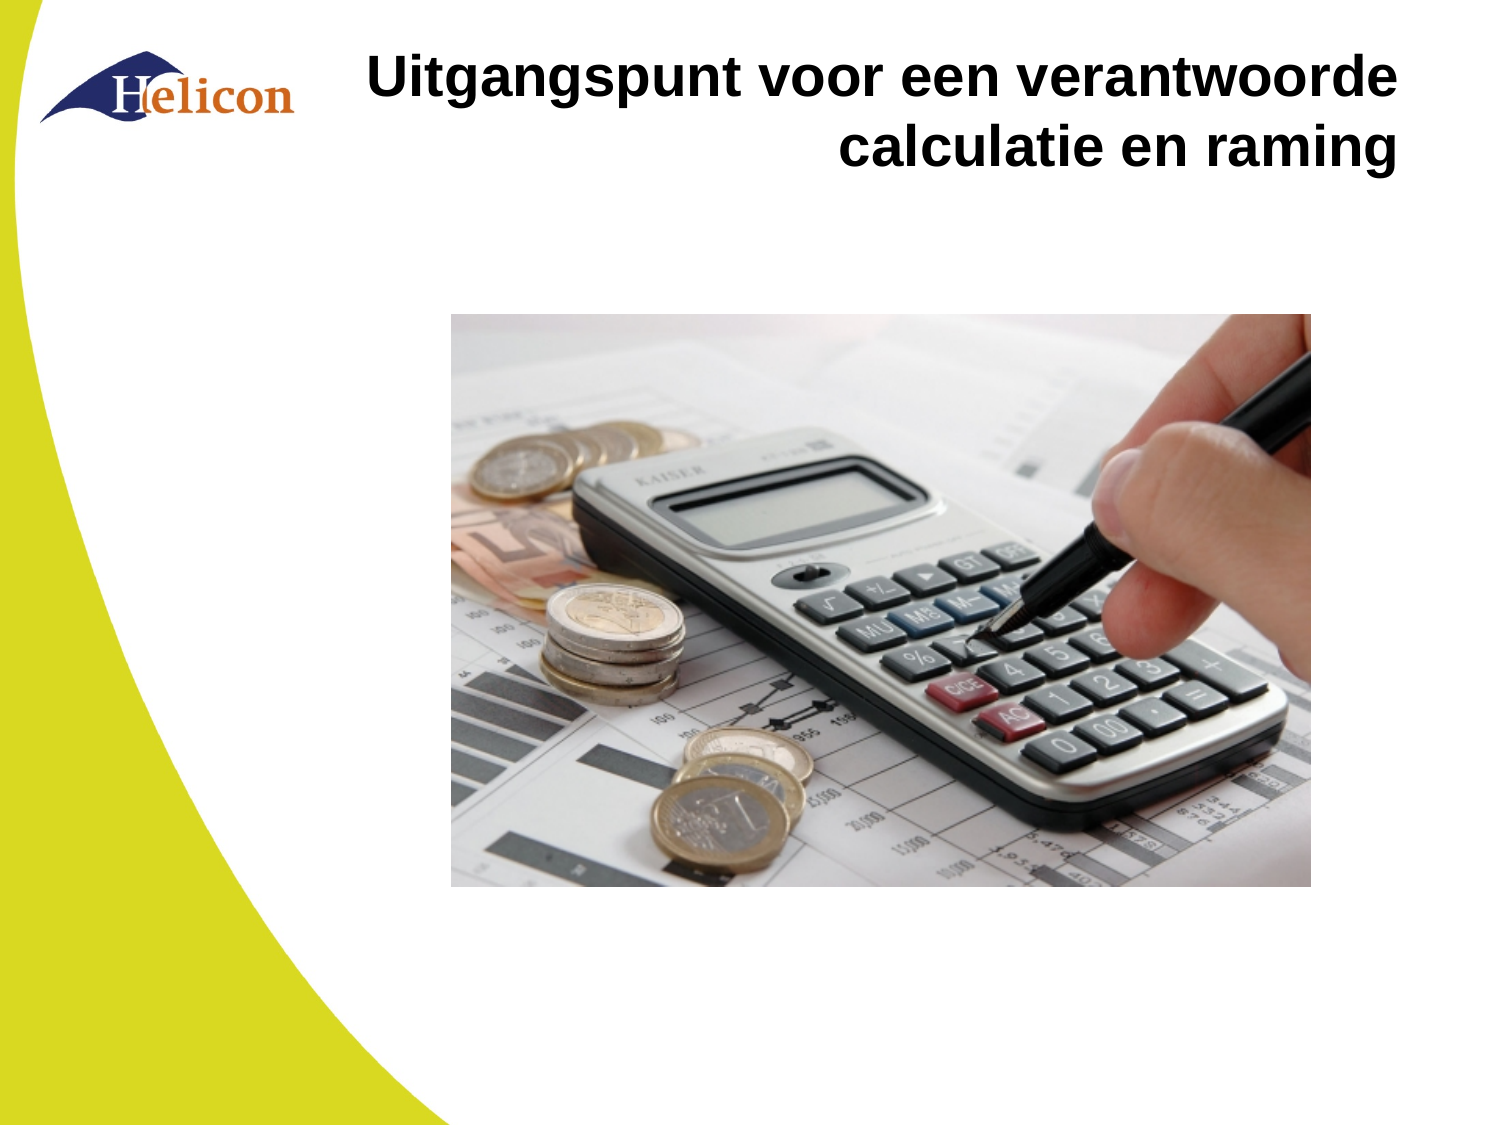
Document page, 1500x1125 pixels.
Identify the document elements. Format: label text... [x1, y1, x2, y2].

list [450, 314, 1311, 887]
title Uitgangspunt voor een verantwoorde calculatie en raming [324, 54, 1415, 161]
picture [0, 0, 1500, 1125]
